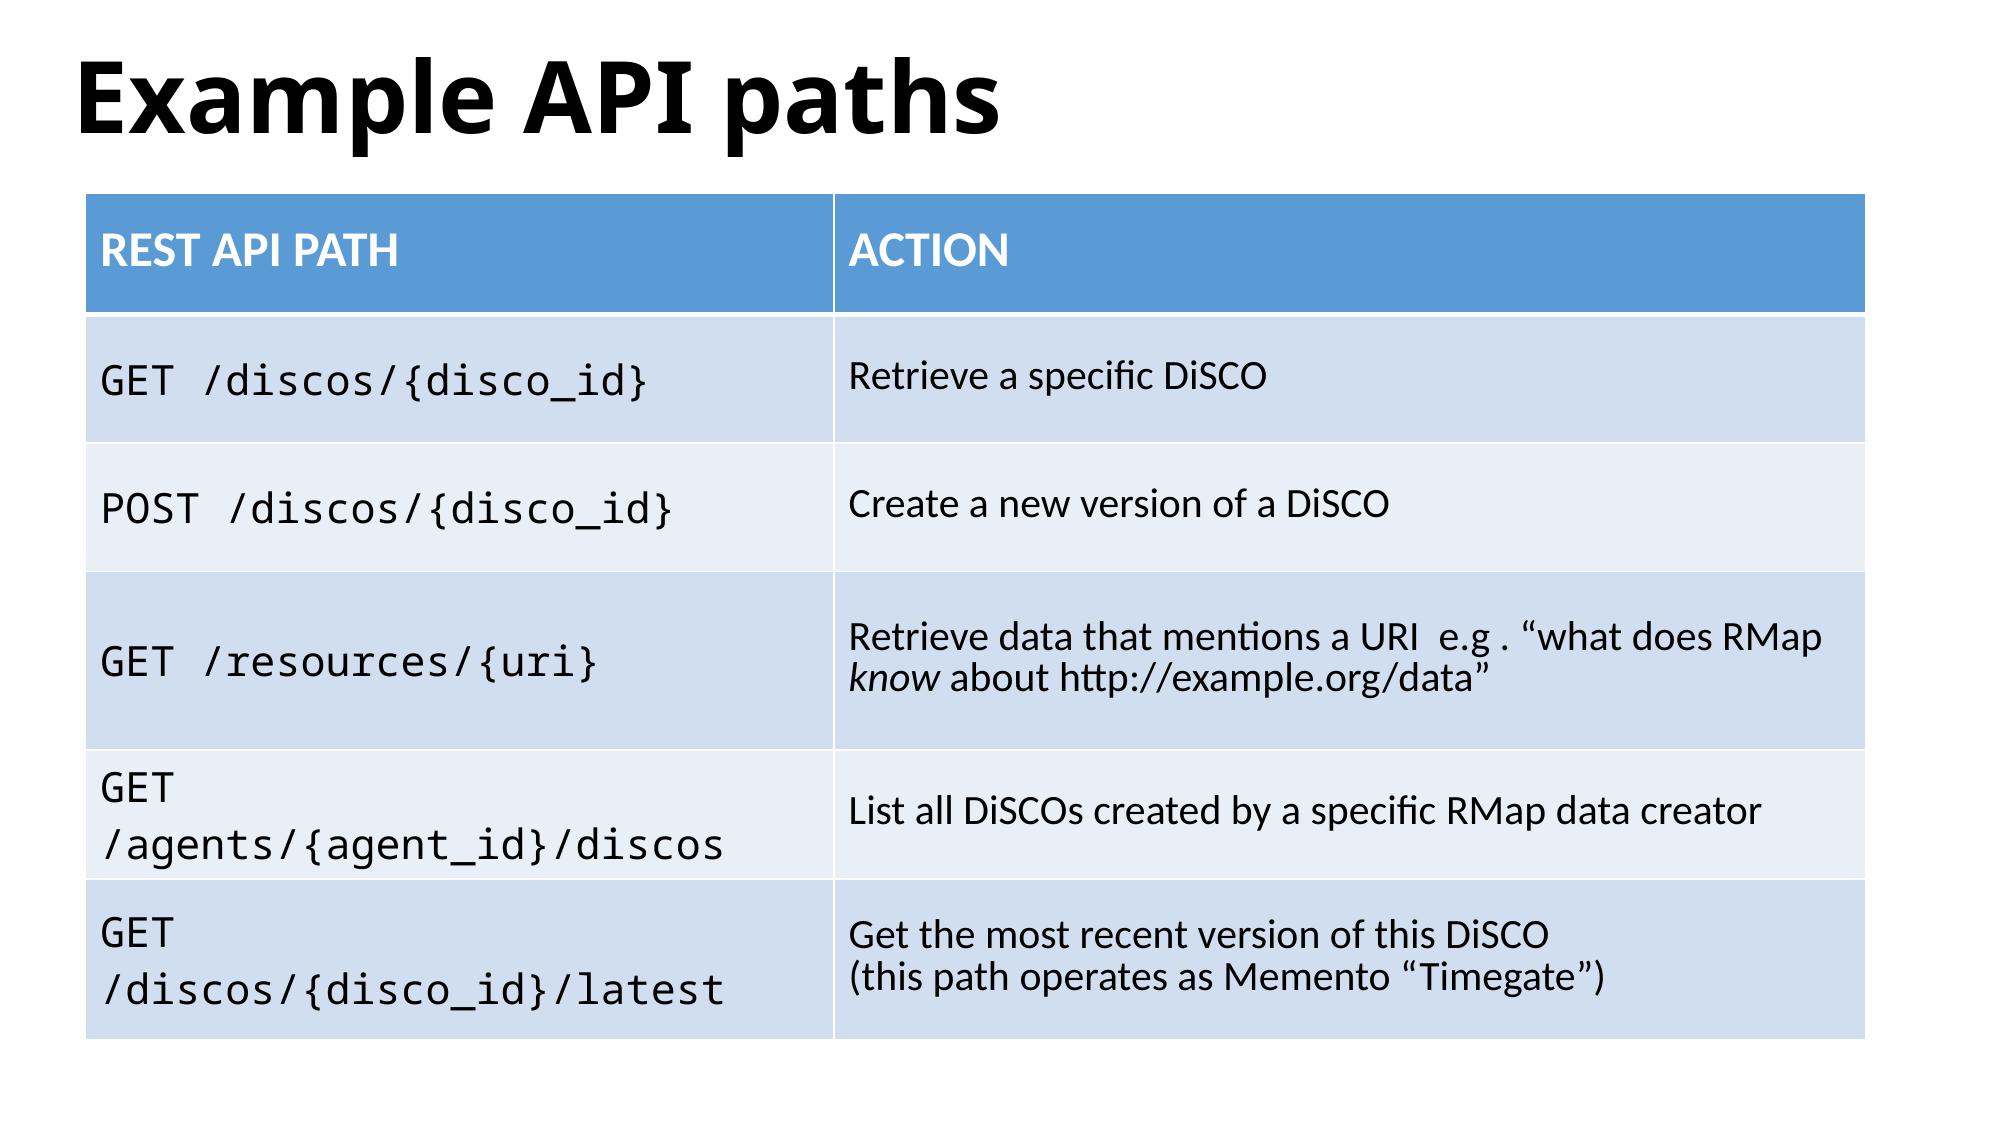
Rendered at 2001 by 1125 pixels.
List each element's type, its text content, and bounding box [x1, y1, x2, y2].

table_cell Retrieve a specific DiSCO [835, 317, 1865, 442]
table_cell List all DiSCOs created by a specific RMap data creator [835, 751, 1865, 878]
table_header ACTION [835, 194, 1865, 312]
table_cell GET /agents/{agent_id}/discos [86, 751, 833, 878]
table_header REST API PATH [86, 194, 833, 312]
table_cell Retrieve data that mentions a URI e.g . “what does RMap know about http://example.org/data” [835, 572, 1865, 749]
title Example API paths [57, 26, 1948, 177]
table_cell POST /discos/{disco_id} [86, 444, 833, 571]
table_cell Get the most recent version of this DiSCO (this path operates as Memento “Timegate”) [835, 880, 1865, 1039]
table_cell GET /resources/{uri} [86, 572, 833, 749]
table_cell GET /discos/{disco_id}/latest [86, 880, 833, 1039]
table_cell Create a new version of a DiSCO [835, 444, 1865, 571]
table_cell GET /discos/{disco_id} [86, 317, 833, 442]
